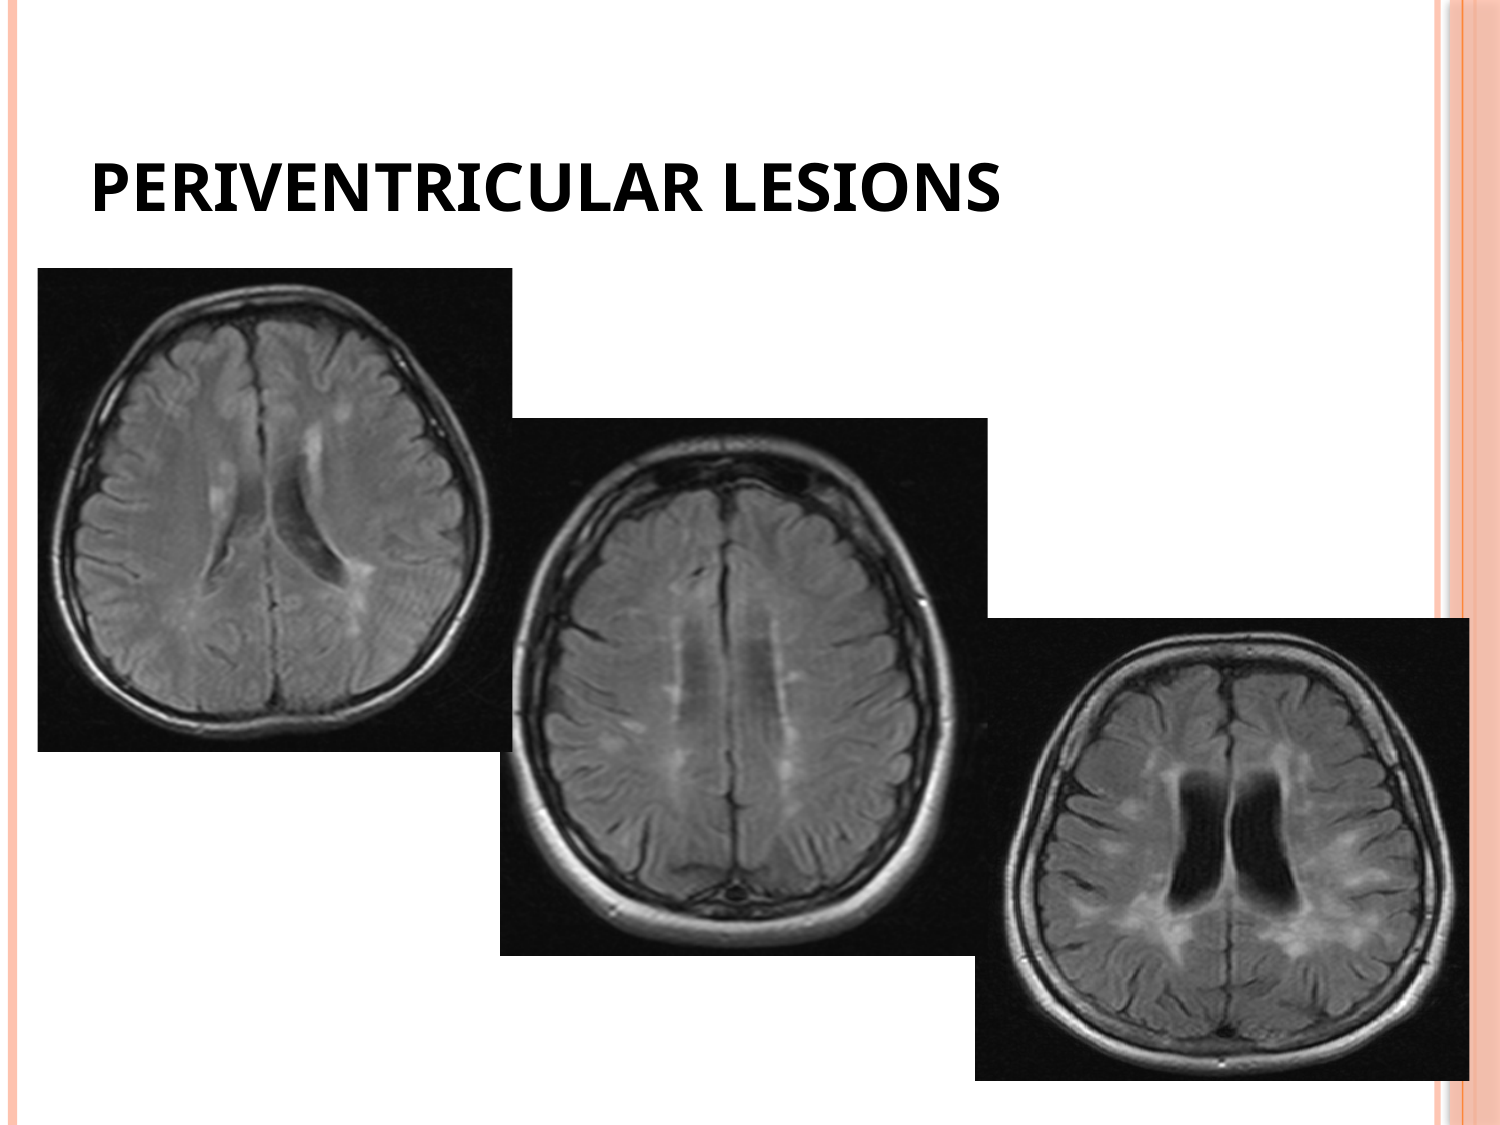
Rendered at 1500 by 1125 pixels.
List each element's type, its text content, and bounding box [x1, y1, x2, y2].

picture [36, 267, 1470, 1082]
title Periventricular lesions [75, 45, 1300, 233]
